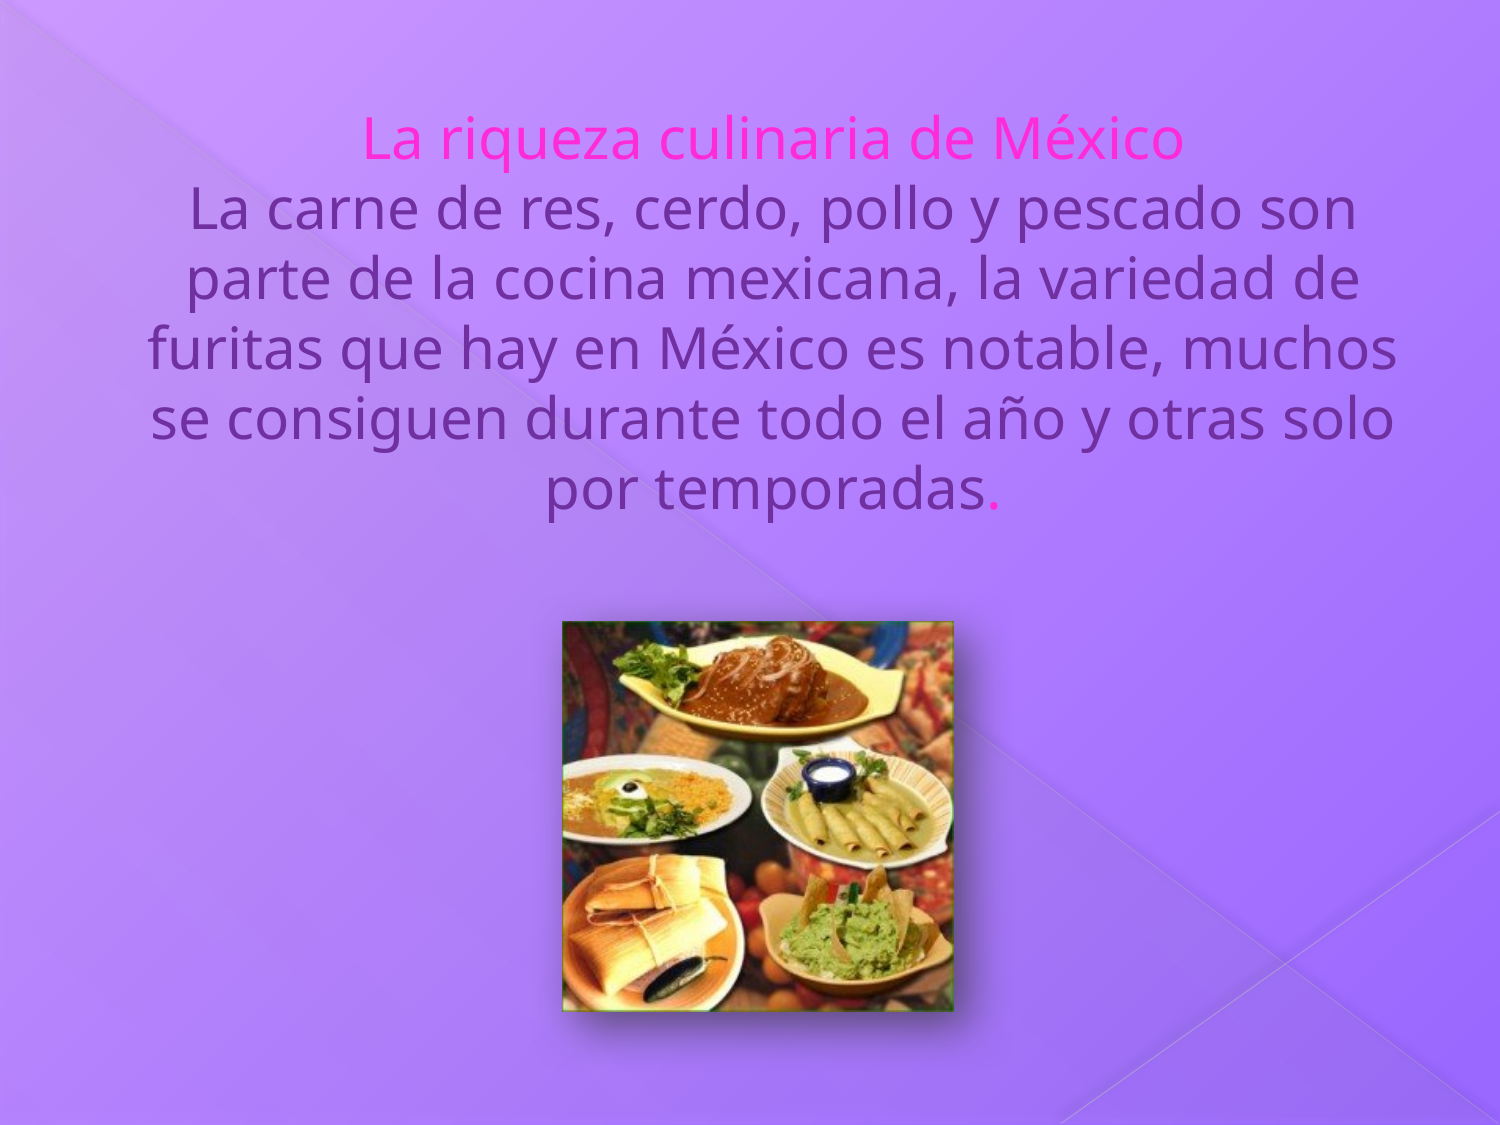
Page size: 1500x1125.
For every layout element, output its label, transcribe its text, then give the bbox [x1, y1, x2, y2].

text_box La riqueza culinaria de México La carne de res, cerdo, pollo y pescado son parte de la cocina mexicana, la variedad de furitas que hay en México es notable, muchos se consiguen durante todo el año y otras solo por temporadas. [128, 93, 1418, 1019]
picture [562, 620, 954, 1012]
